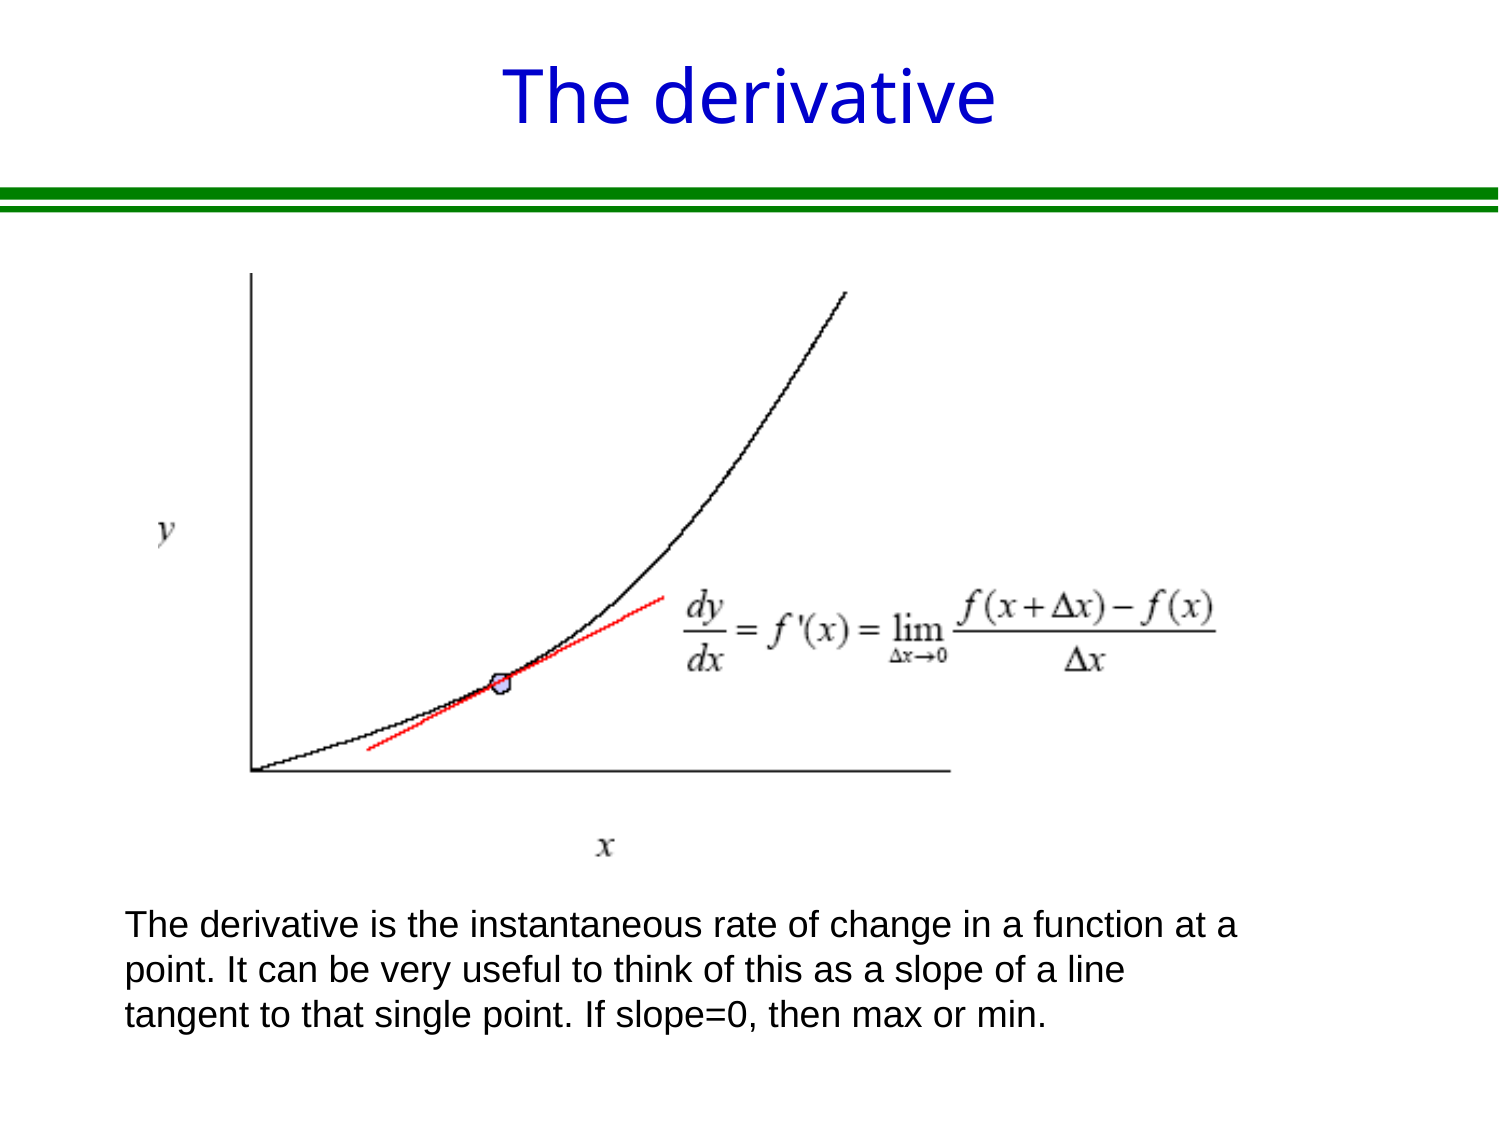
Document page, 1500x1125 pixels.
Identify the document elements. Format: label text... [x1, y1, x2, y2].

picture [158, 273, 1238, 901]
text_box The derivative is the instantaneous rate of change in a function at a point. It can be very useful to think of this as a slope of a line tangent to that single point. If slope=0, then max or min. [109, 892, 1263, 1087]
text_box The derivative [74, 0, 1425, 188]
